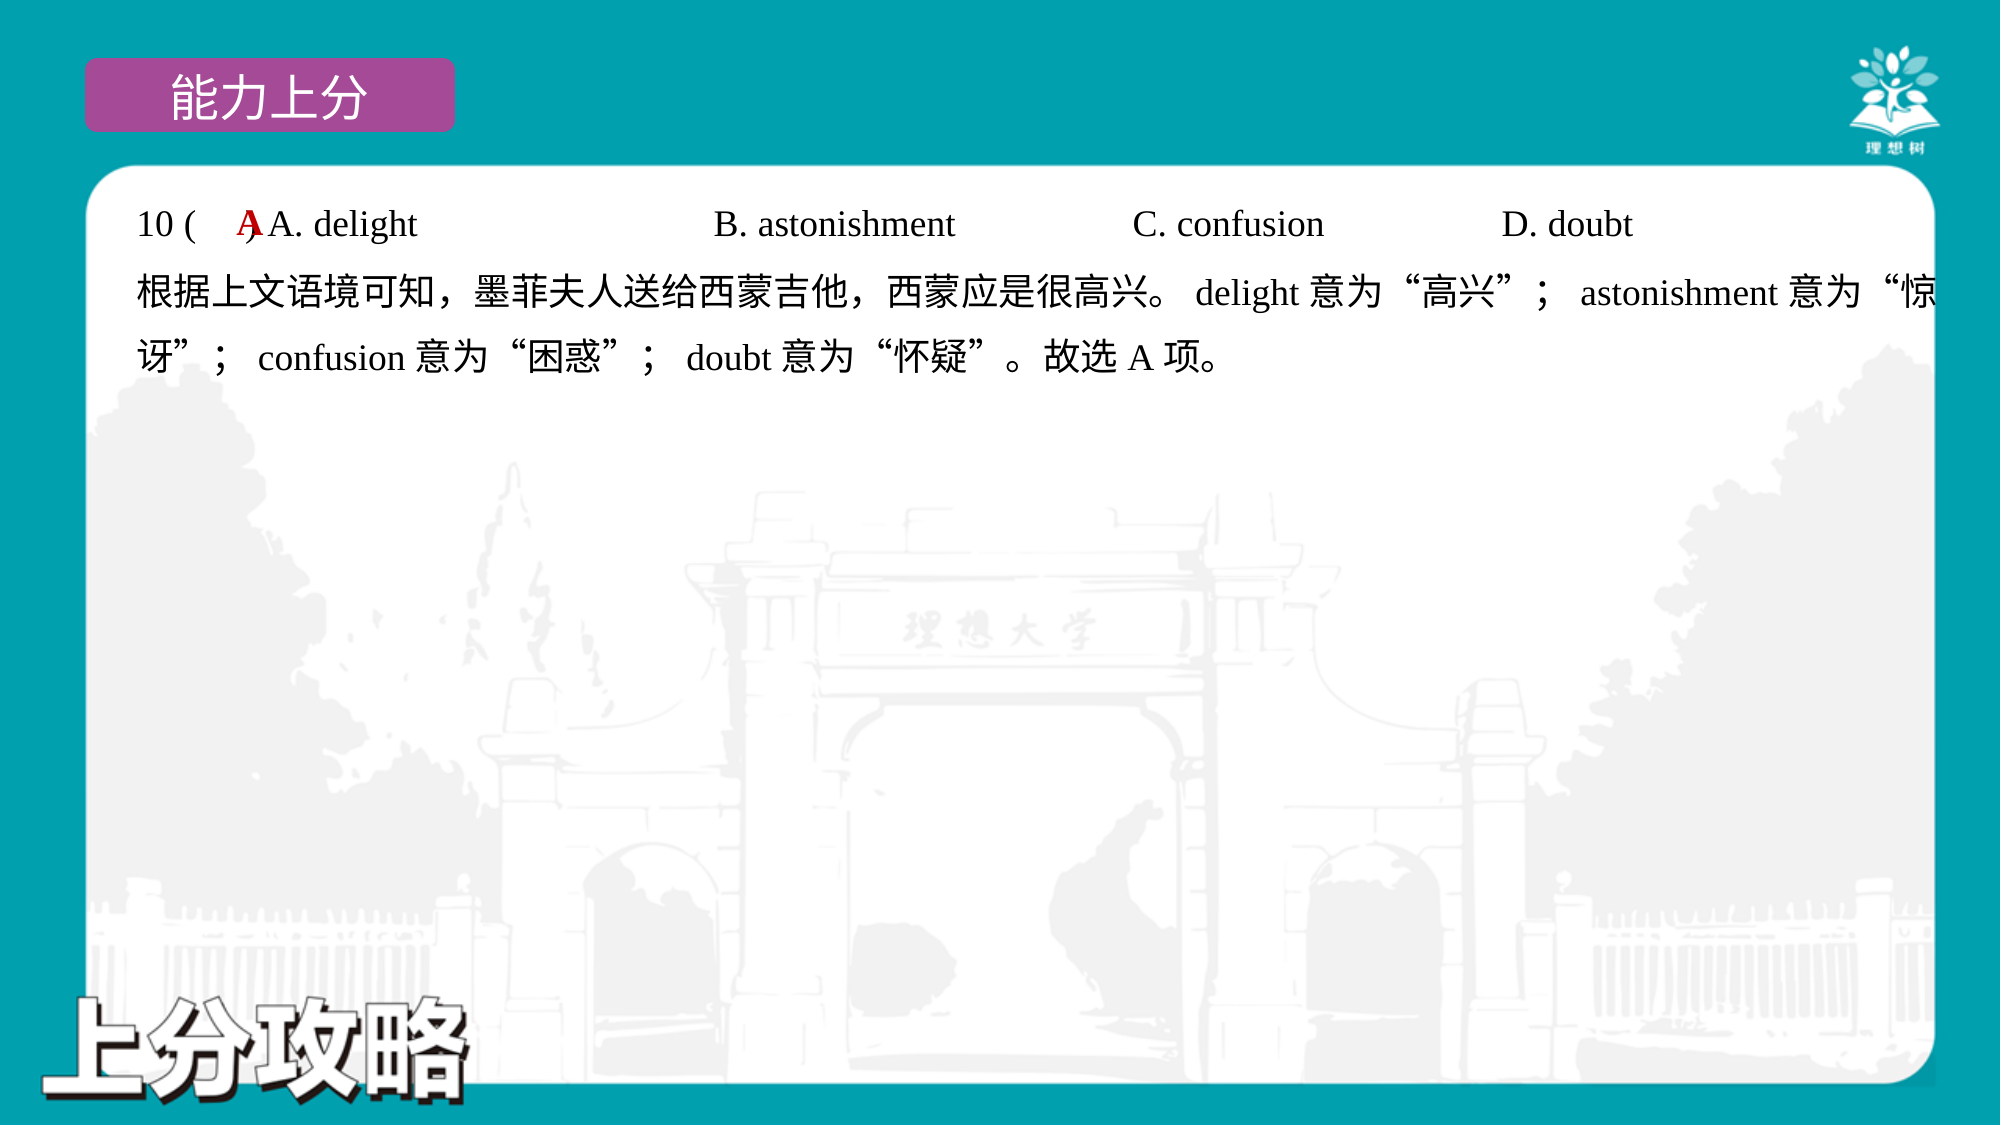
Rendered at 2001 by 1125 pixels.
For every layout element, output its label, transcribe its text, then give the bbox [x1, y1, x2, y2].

text_box 根据上文语境可知，墨菲夫人送给西蒙吉他，西蒙应是很高兴。delight意为“高兴”；astonishment意为“惊 讶”；confusion意为“困惑”；doubt意为“怀疑”。故选A项。 [136, 244, 1865, 372]
text_box 10 ( ) A. delight B. astonishment C. confusion D. doubt [136, 176, 1865, 237]
text_box A [222, 176, 278, 236]
picture [0, 0, 2000, 1125]
